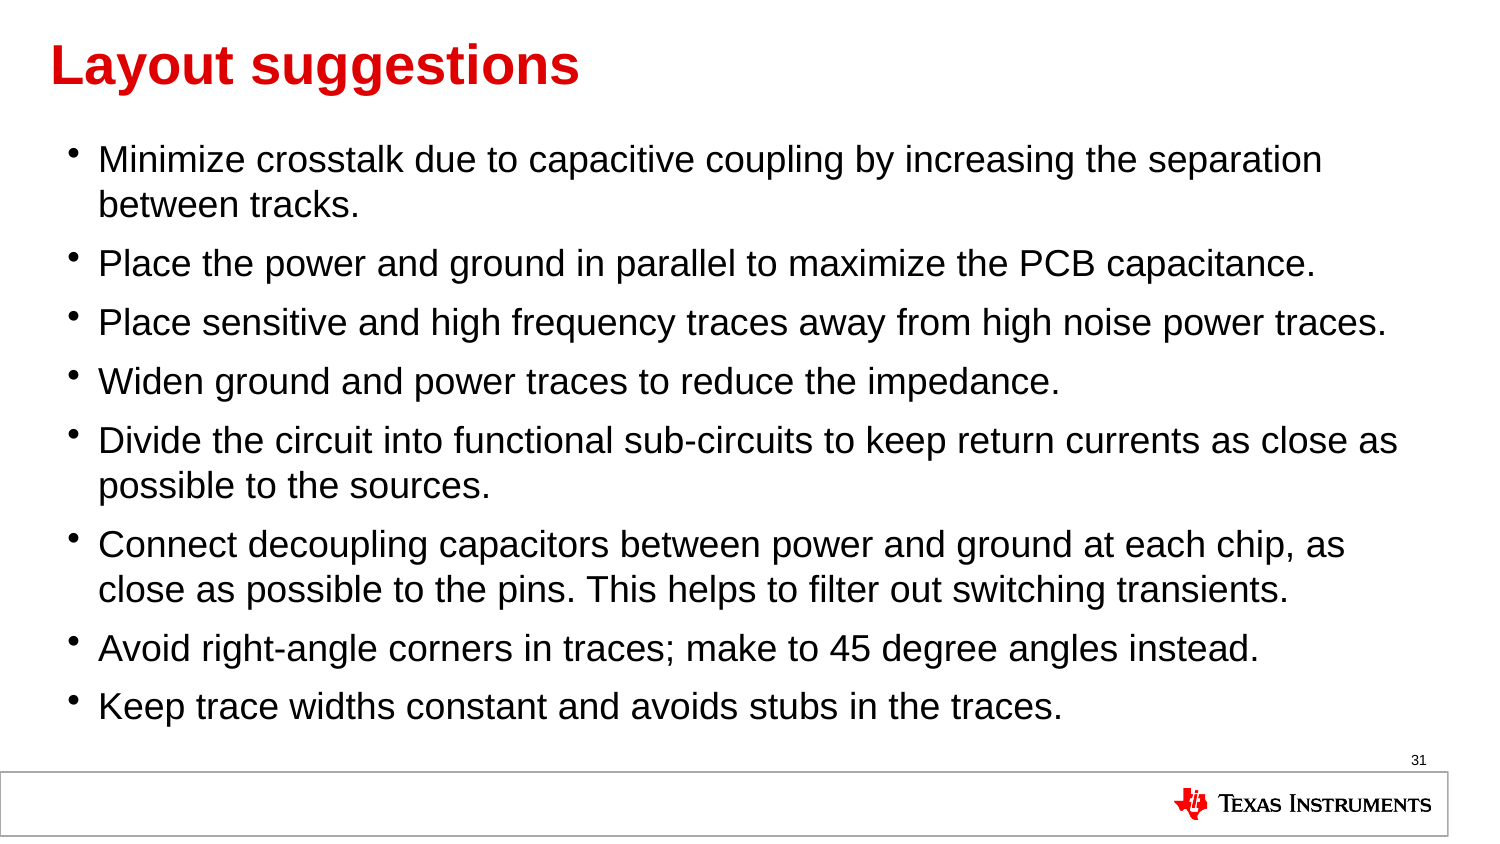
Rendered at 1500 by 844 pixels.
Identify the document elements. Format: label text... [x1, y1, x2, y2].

title Layout suggestions [37, 17, 1426, 119]
slide_number 31 [1089, 744, 1440, 770]
list Minimize crosstalk due to capacitive coupling by increasing the separation between tracks. Place the power and ground in parallel to maximize the PCB capacitance. Place sensitive and high frequency traces away from high noise power traces. Widen ground and power traces to reduce the impedance. Divide the circuit into functional sub-circuits to keep return currents as close as possible to the sources. Connect decoupling capacitors between power and ground at each chip, as close as possible to the pins. This helps to filter out switching transients. Avoid right-angle corners in traces; make to 45 degree angles instead. Keep trace widths constant and avoids stubs in the traces. [54, 128, 1444, 738]
picture [1174, 788, 1431, 820]
